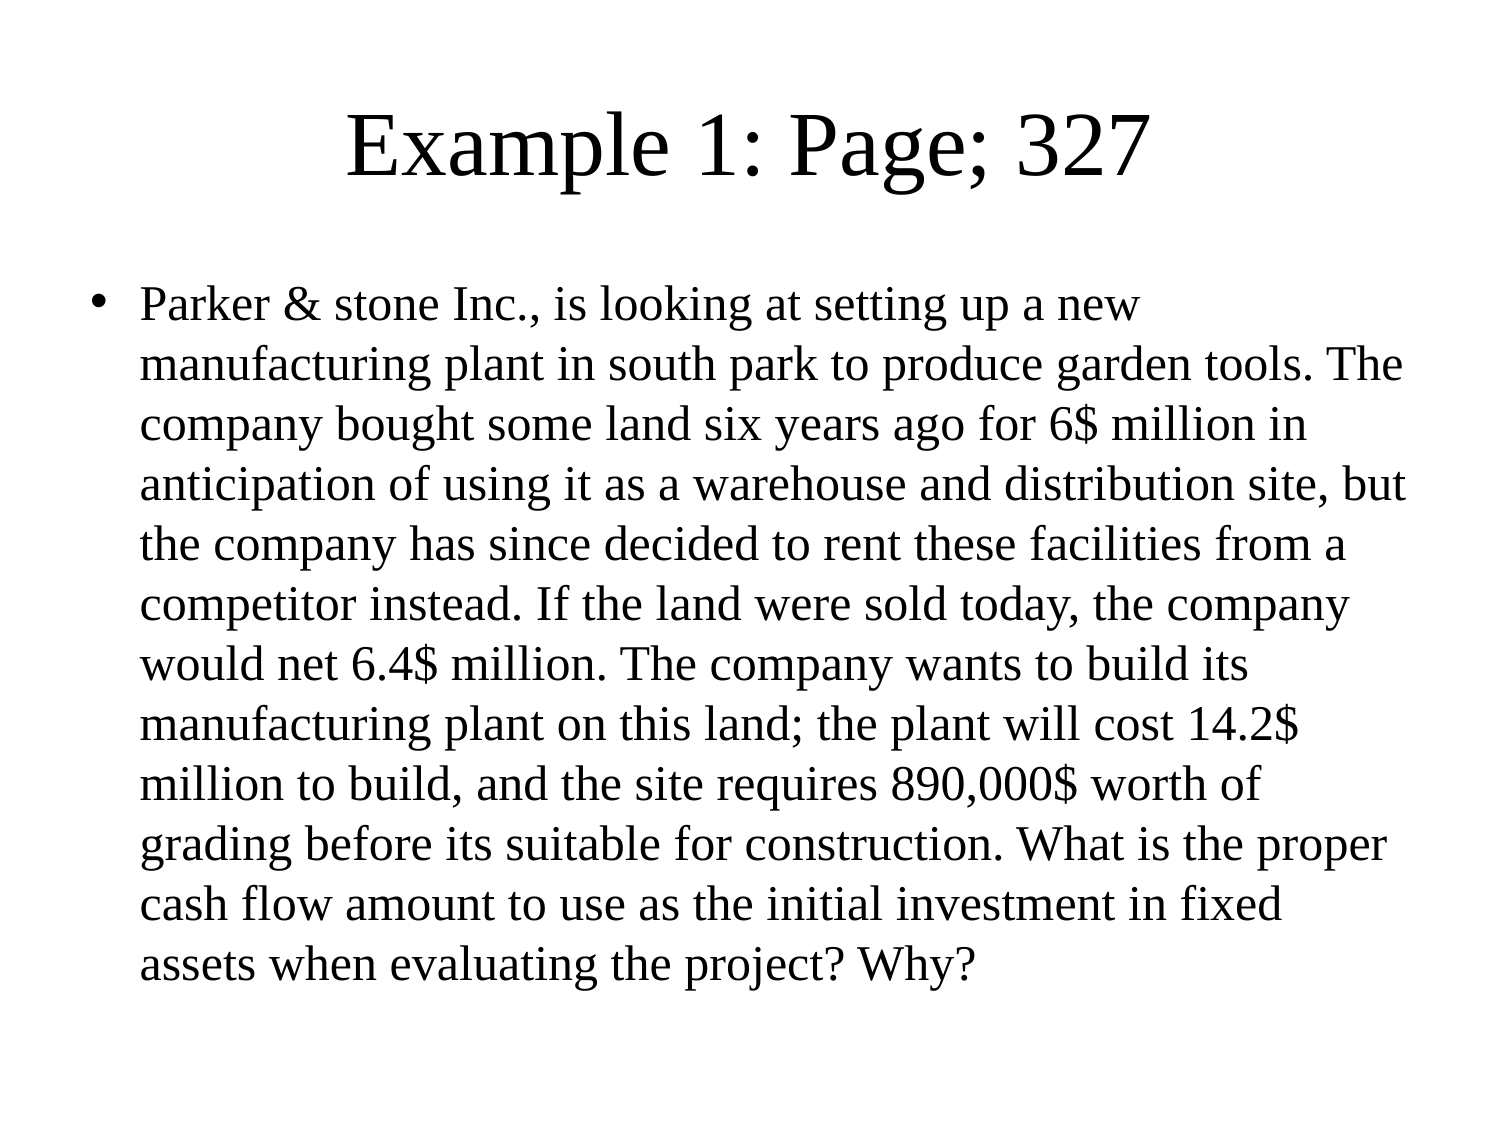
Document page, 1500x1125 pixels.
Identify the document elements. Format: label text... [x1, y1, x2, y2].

title Example 1: Page; 327 [75, 45, 1425, 233]
list Parker & stone Inc., is looking at setting up a new manufacturing plant in south park to produce garden tools. The company bought some land six years ago for 6$ million in anticipation of using it as a warehouse and distribution site, but the company has since decided to rent these facilities from a competitor instead. If the land were sold today, the company would net 6.4$ million. The company wants to build its manufacturing plant on this land; the plant will cost 14.2$ million to build, and the site requires 890,000$ worth of grading before its suitable for construction. What is the proper cash flow amount to use as the initial investment in fixed assets when evaluating the project? Why? [75, 262, 1425, 1005]
